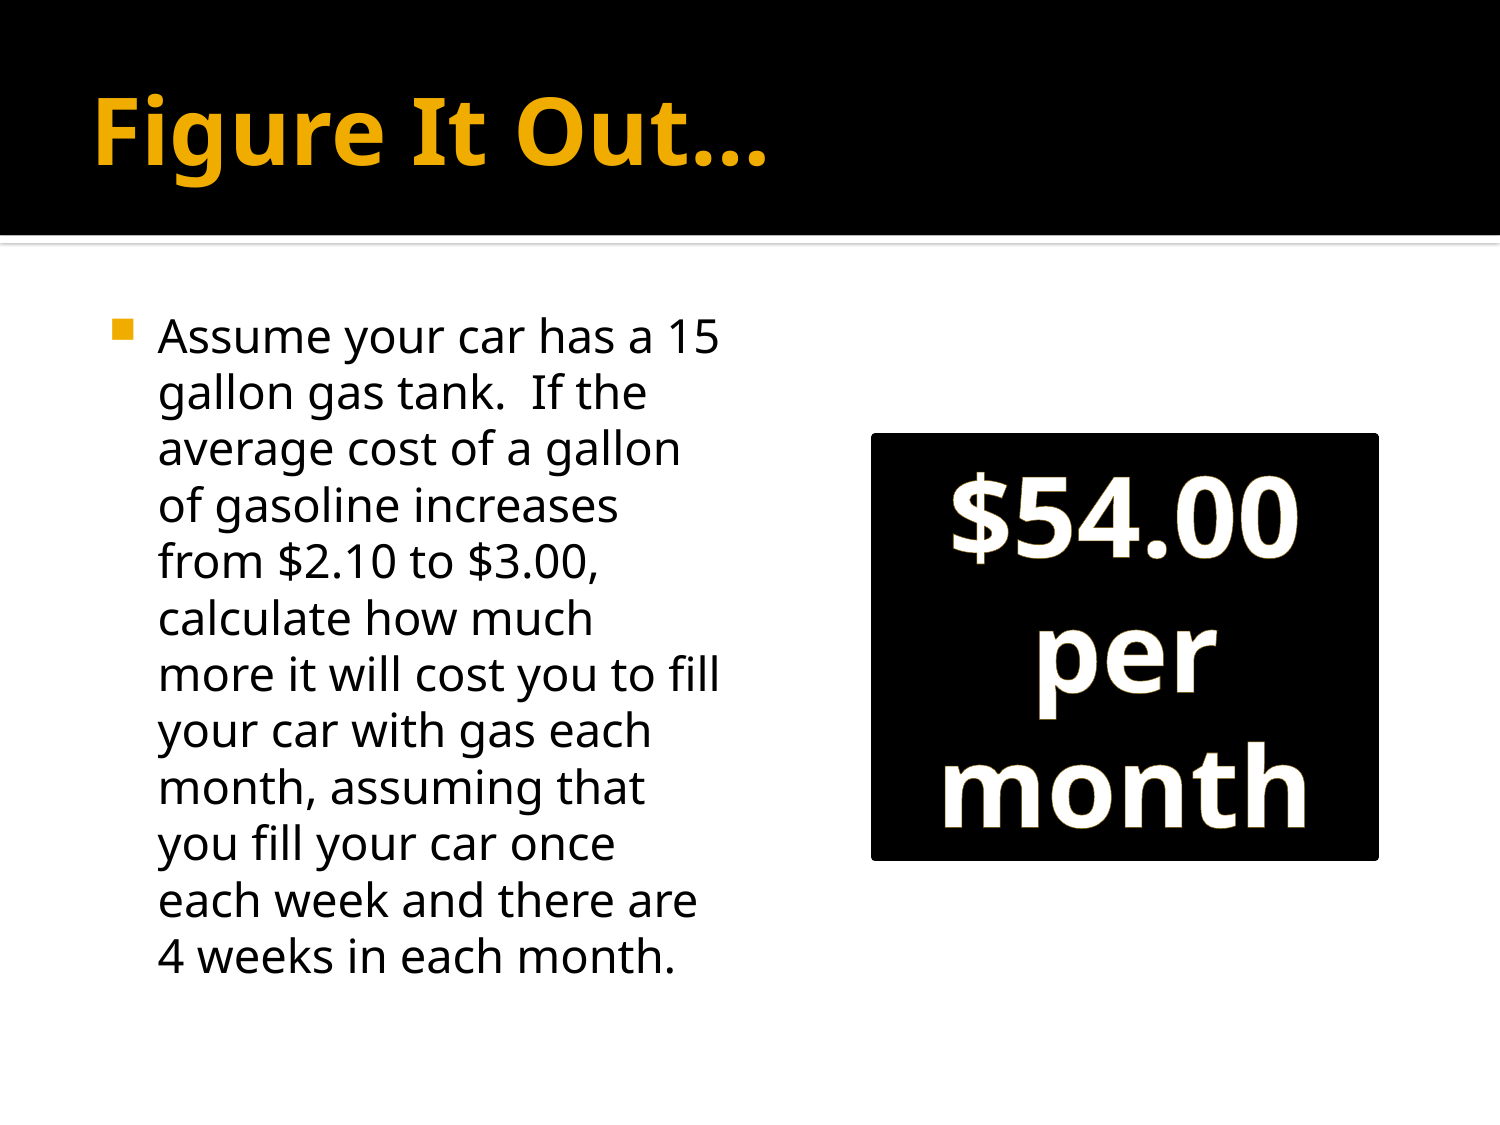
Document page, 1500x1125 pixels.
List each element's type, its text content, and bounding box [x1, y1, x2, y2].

text_box $54.00 per month [871, 433, 1379, 861]
title Figure It Out… [75, 24, 1425, 231]
list Assume your car has a 15 gallon gas tank. If the average cost of a gallon of gasoline increases from $2.10 to $3.00, calculate how much more it will cost you to fill your car with gas each month, assuming that you fill your car once each week and there are 4 weeks in each month. [75, 291, 738, 1050]
